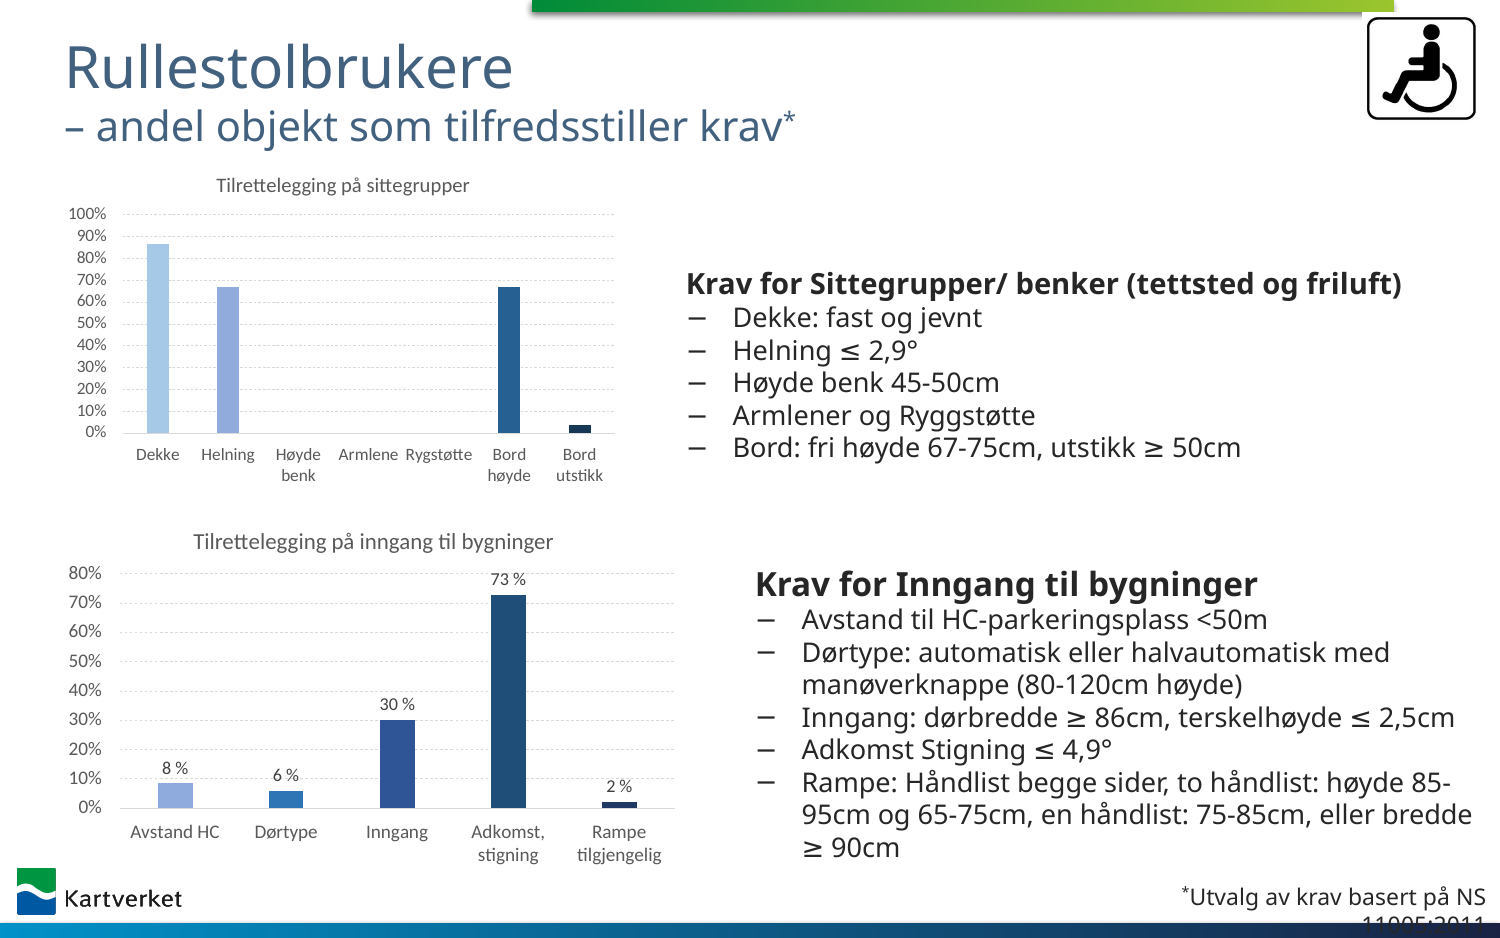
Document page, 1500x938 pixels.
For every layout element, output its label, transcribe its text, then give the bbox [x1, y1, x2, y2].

picture [62, 520, 686, 874]
text_box *Utvalg av krav basert på NS 11005:2011 [1068, 873, 1500, 938]
text_box Krav for Sittegrupper/ benker (tettsted og friluft) Dekke: fast og jevnt Helning ≤ 2,9° Høyde benk 45-50cm Armlener og Ryggstøtte Bord: fri høyde 67-75cm, utstikk ≥ 50cm [670, 258, 1418, 471]
text_box Rullestolbrukere – andel objekt som tilfredsstiller krav* [49, 25, 1431, 158]
picture [1362, 12, 1481, 126]
text_box Krav for Inngang til bygninger Avstand til HC-parkeringsplass <50m Dørtype: automatisk eller halvautomatisk med manøverknappe (80-120cm høyde) Inngang: dørbredde ≥ 86cm, terskelhøyde ≤ 2,5cm Adkomst Stigning ≤ 4,9° Rampe: Håndlist begge sider, to håndlist: høyde 85-95cm og 65-75cm, en håndlist: 75-85cm, eller bredde ≥ 90cm [740, 555, 1491, 870]
picture [62, 166, 625, 492]
